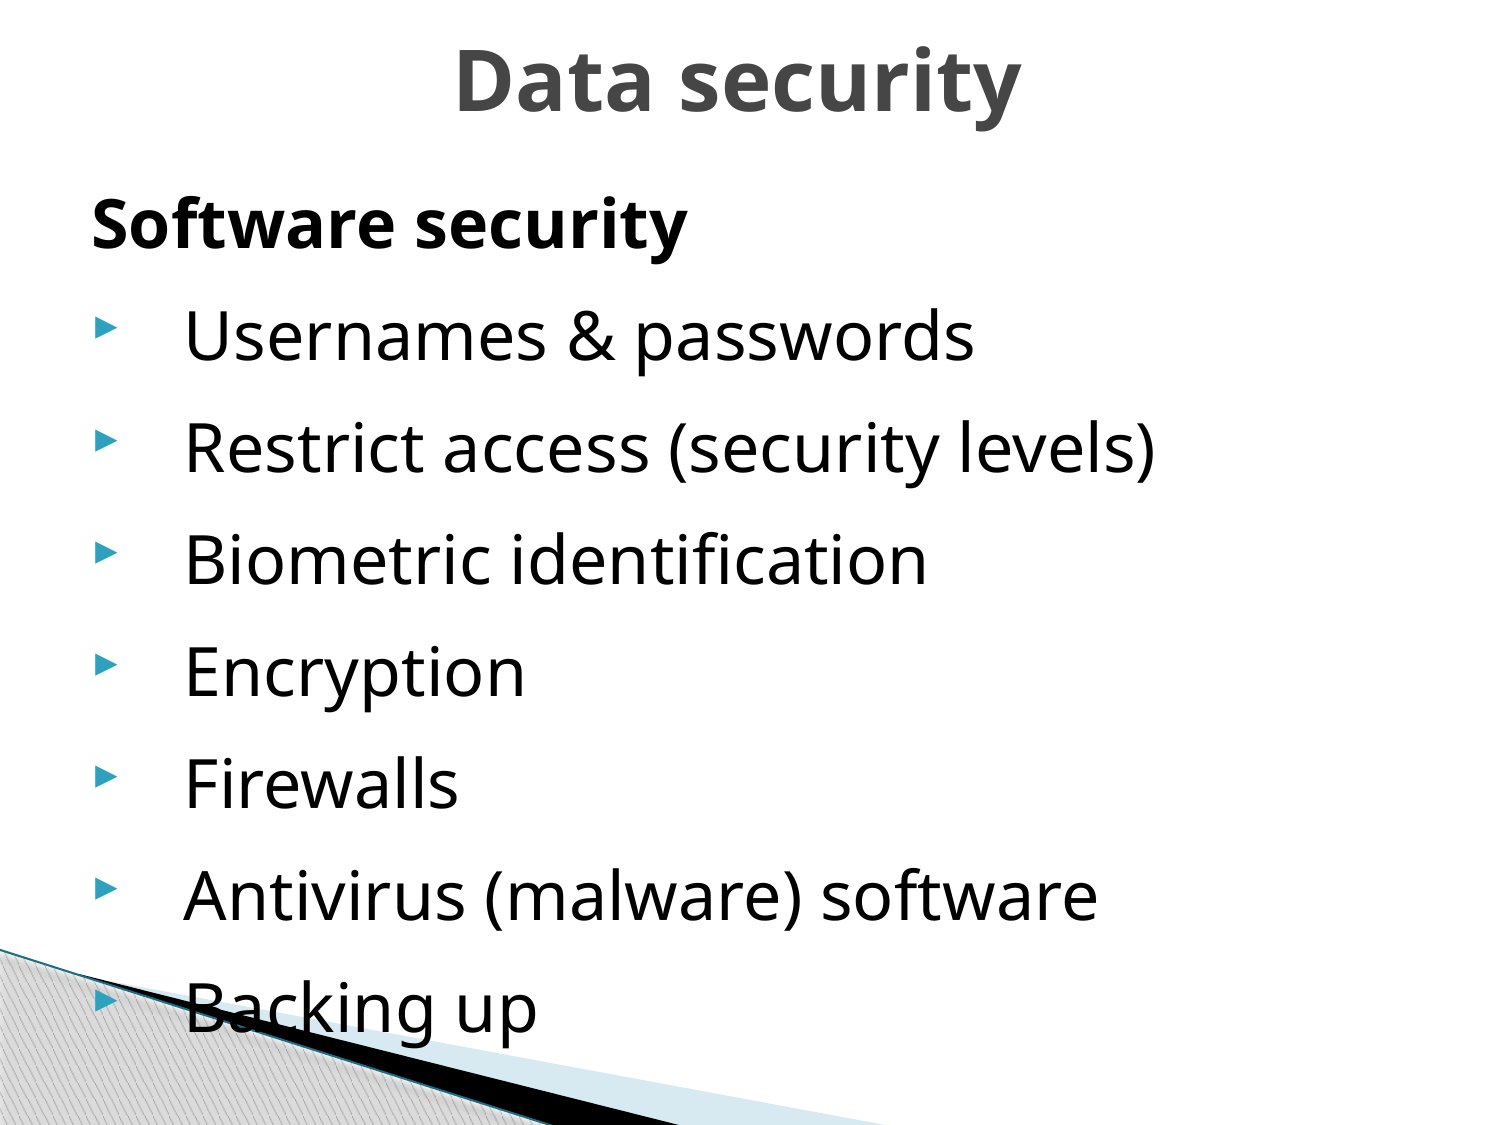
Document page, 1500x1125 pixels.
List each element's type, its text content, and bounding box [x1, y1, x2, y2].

list Software security Usernames & passwords Restrict access (security levels) Biometric identification Encryption Firewalls Antivirus (malware) software Backing up [76, 172, 1400, 1059]
title Data security [100, 0, 1376, 172]
